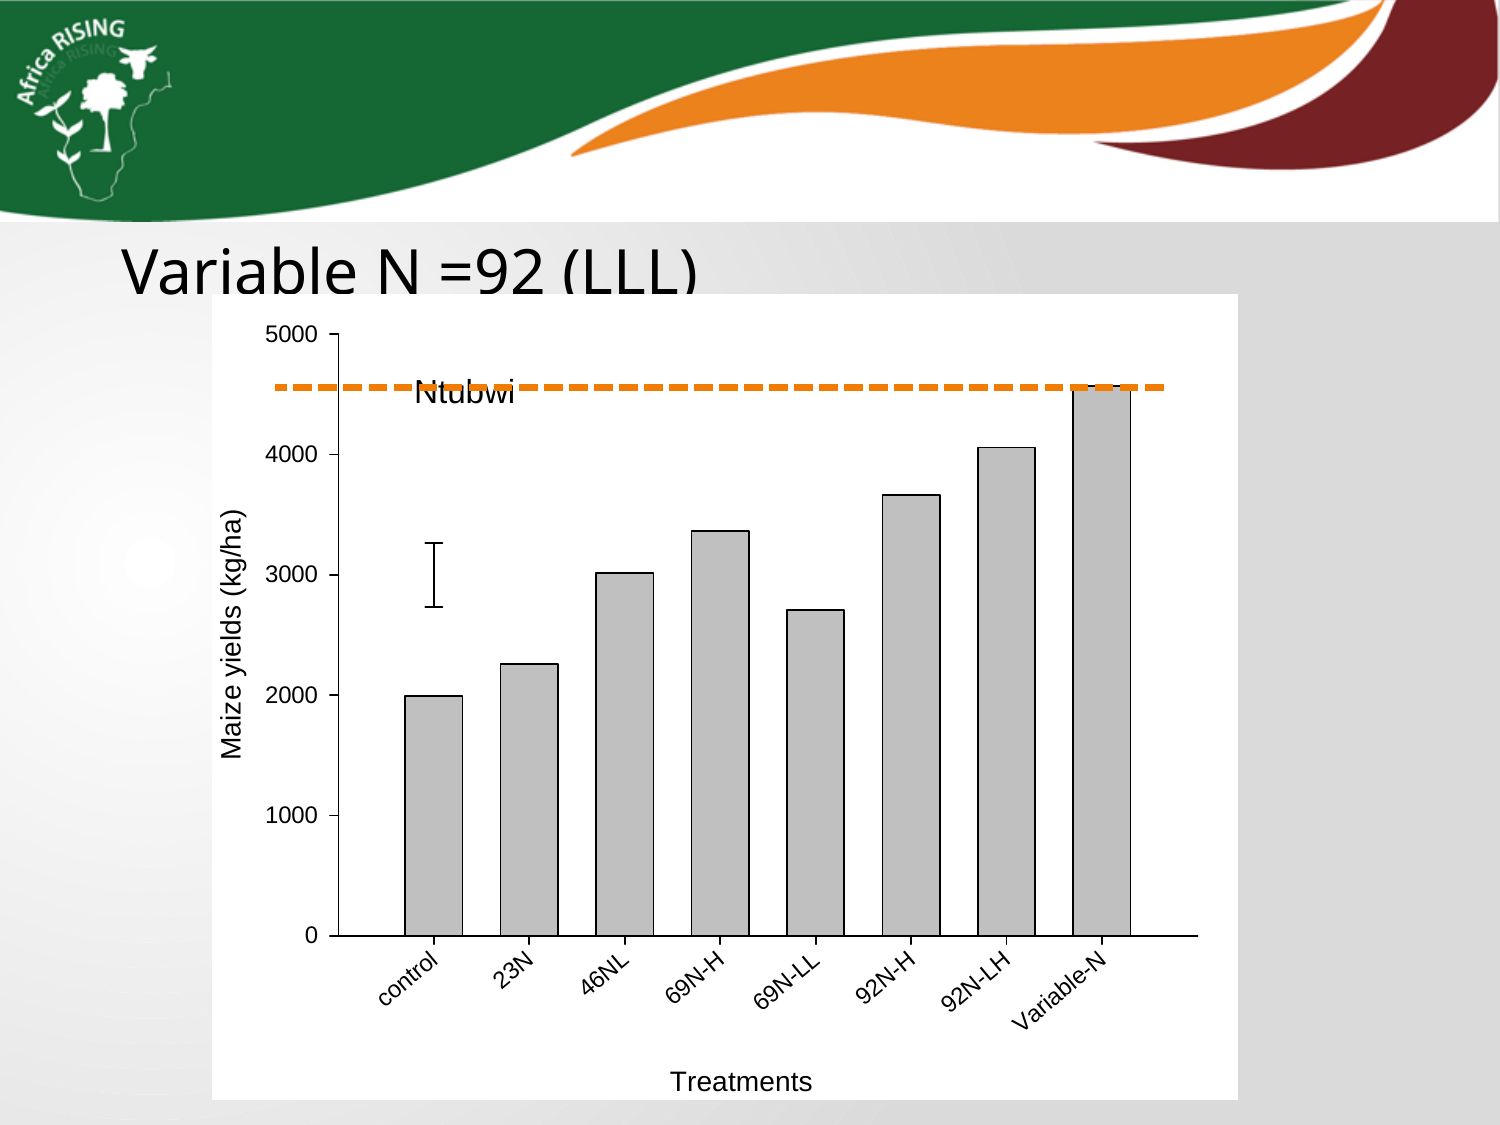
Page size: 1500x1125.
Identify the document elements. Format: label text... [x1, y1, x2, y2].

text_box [211, 293, 1239, 1101]
picture [0, 0, 1499, 222]
list Variable N =92 (LLL) [87, 224, 1363, 363]
